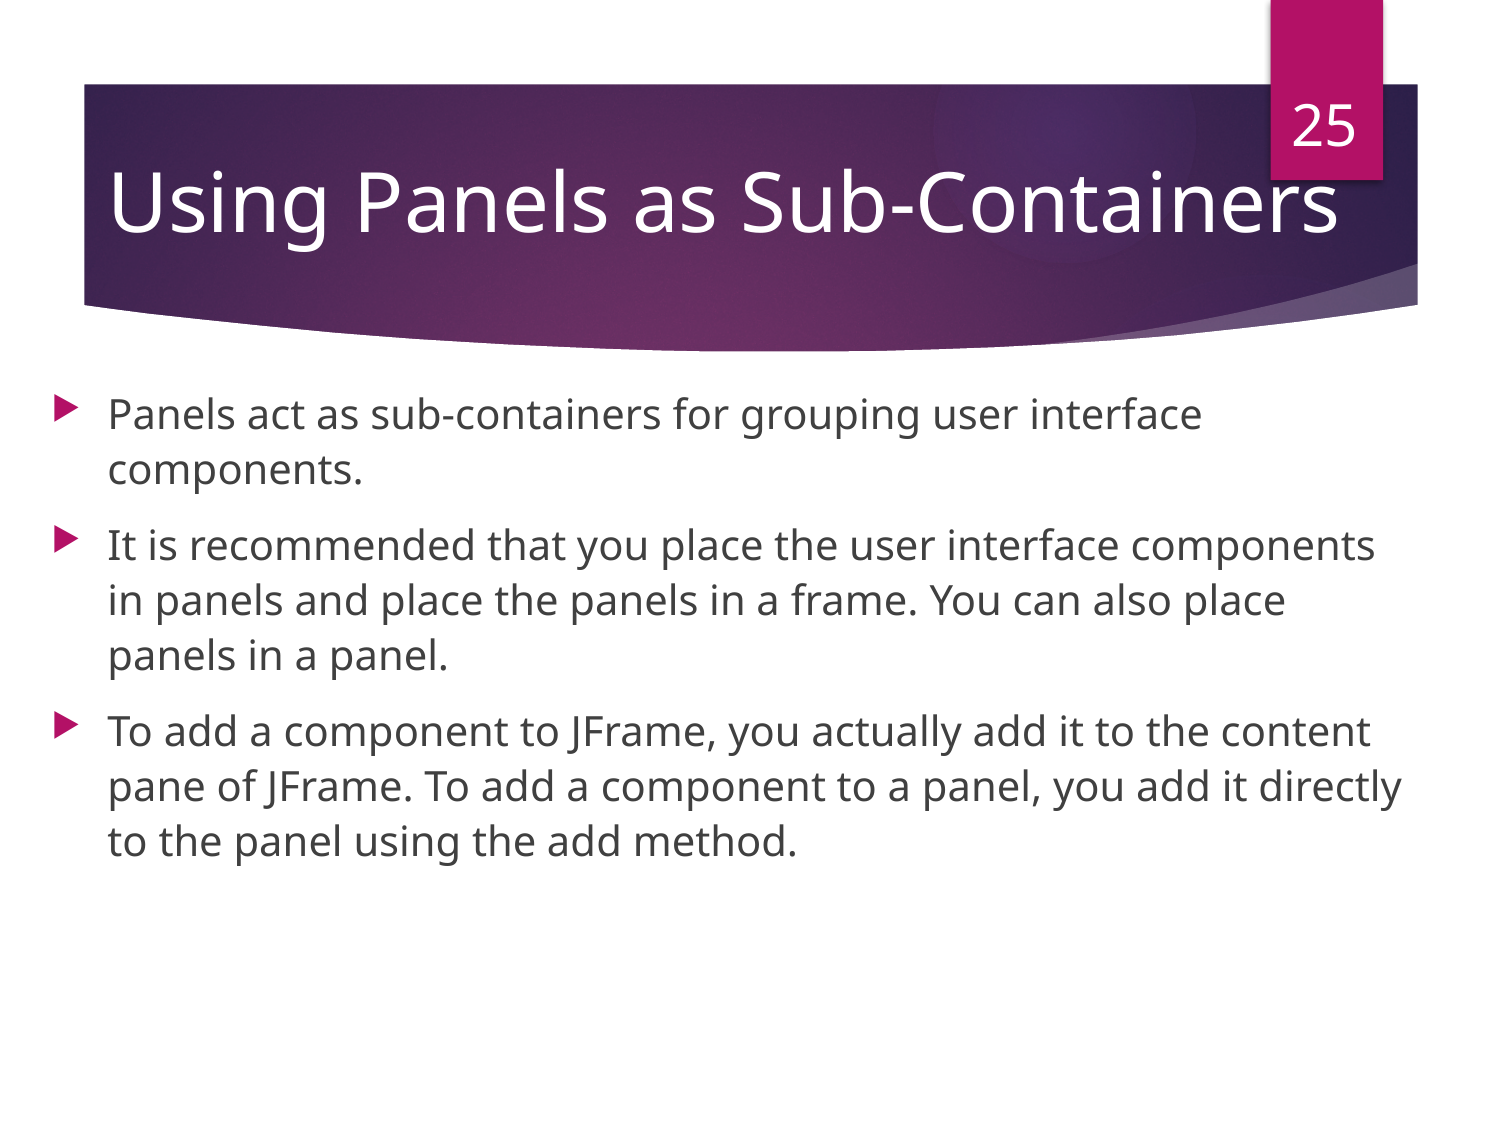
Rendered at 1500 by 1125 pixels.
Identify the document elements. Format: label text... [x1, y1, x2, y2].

title Using Panels as Sub-Containers [92, 149, 1368, 250]
slide_number 25 [1259, 48, 1390, 175]
list Panels act as sub-containers for grouping user interface components. It is recommended that you place the user interface components in panels and place the panels in a frame. You can also place panels in a panel. To add a component to JFrame, you actually add it to the content pane of JFrame. To add a component to a panel, you add it directly to the panel using the add method. [36, 375, 1424, 1125]
